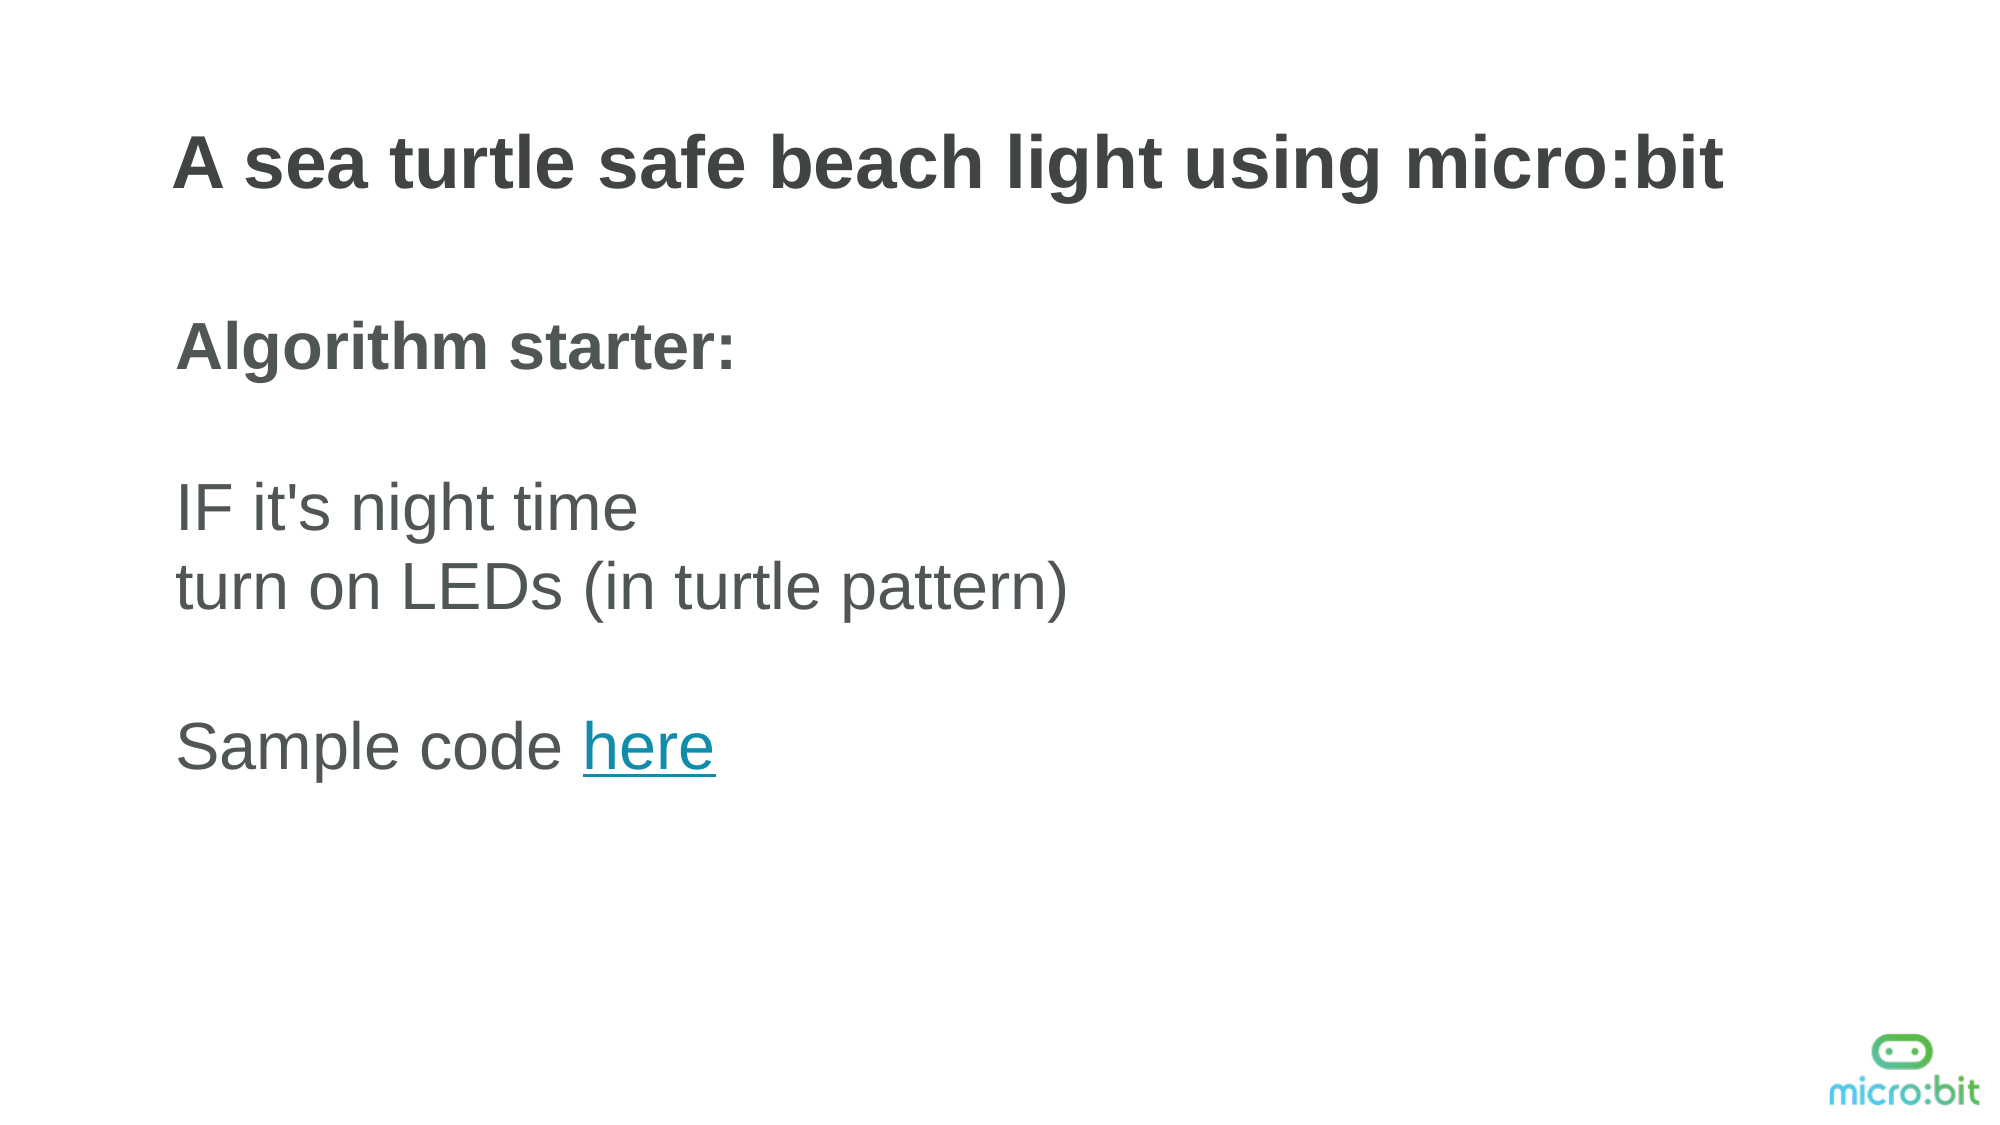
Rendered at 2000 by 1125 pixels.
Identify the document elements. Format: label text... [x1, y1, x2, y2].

text_box A sea turtle safe beach light using micro:bit Algorithm starter: IF it's night time turn on LEDs (in turtle pattern) Sample code here [156, 105, 1908, 929]
picture [1829, 1029, 1980, 1106]
